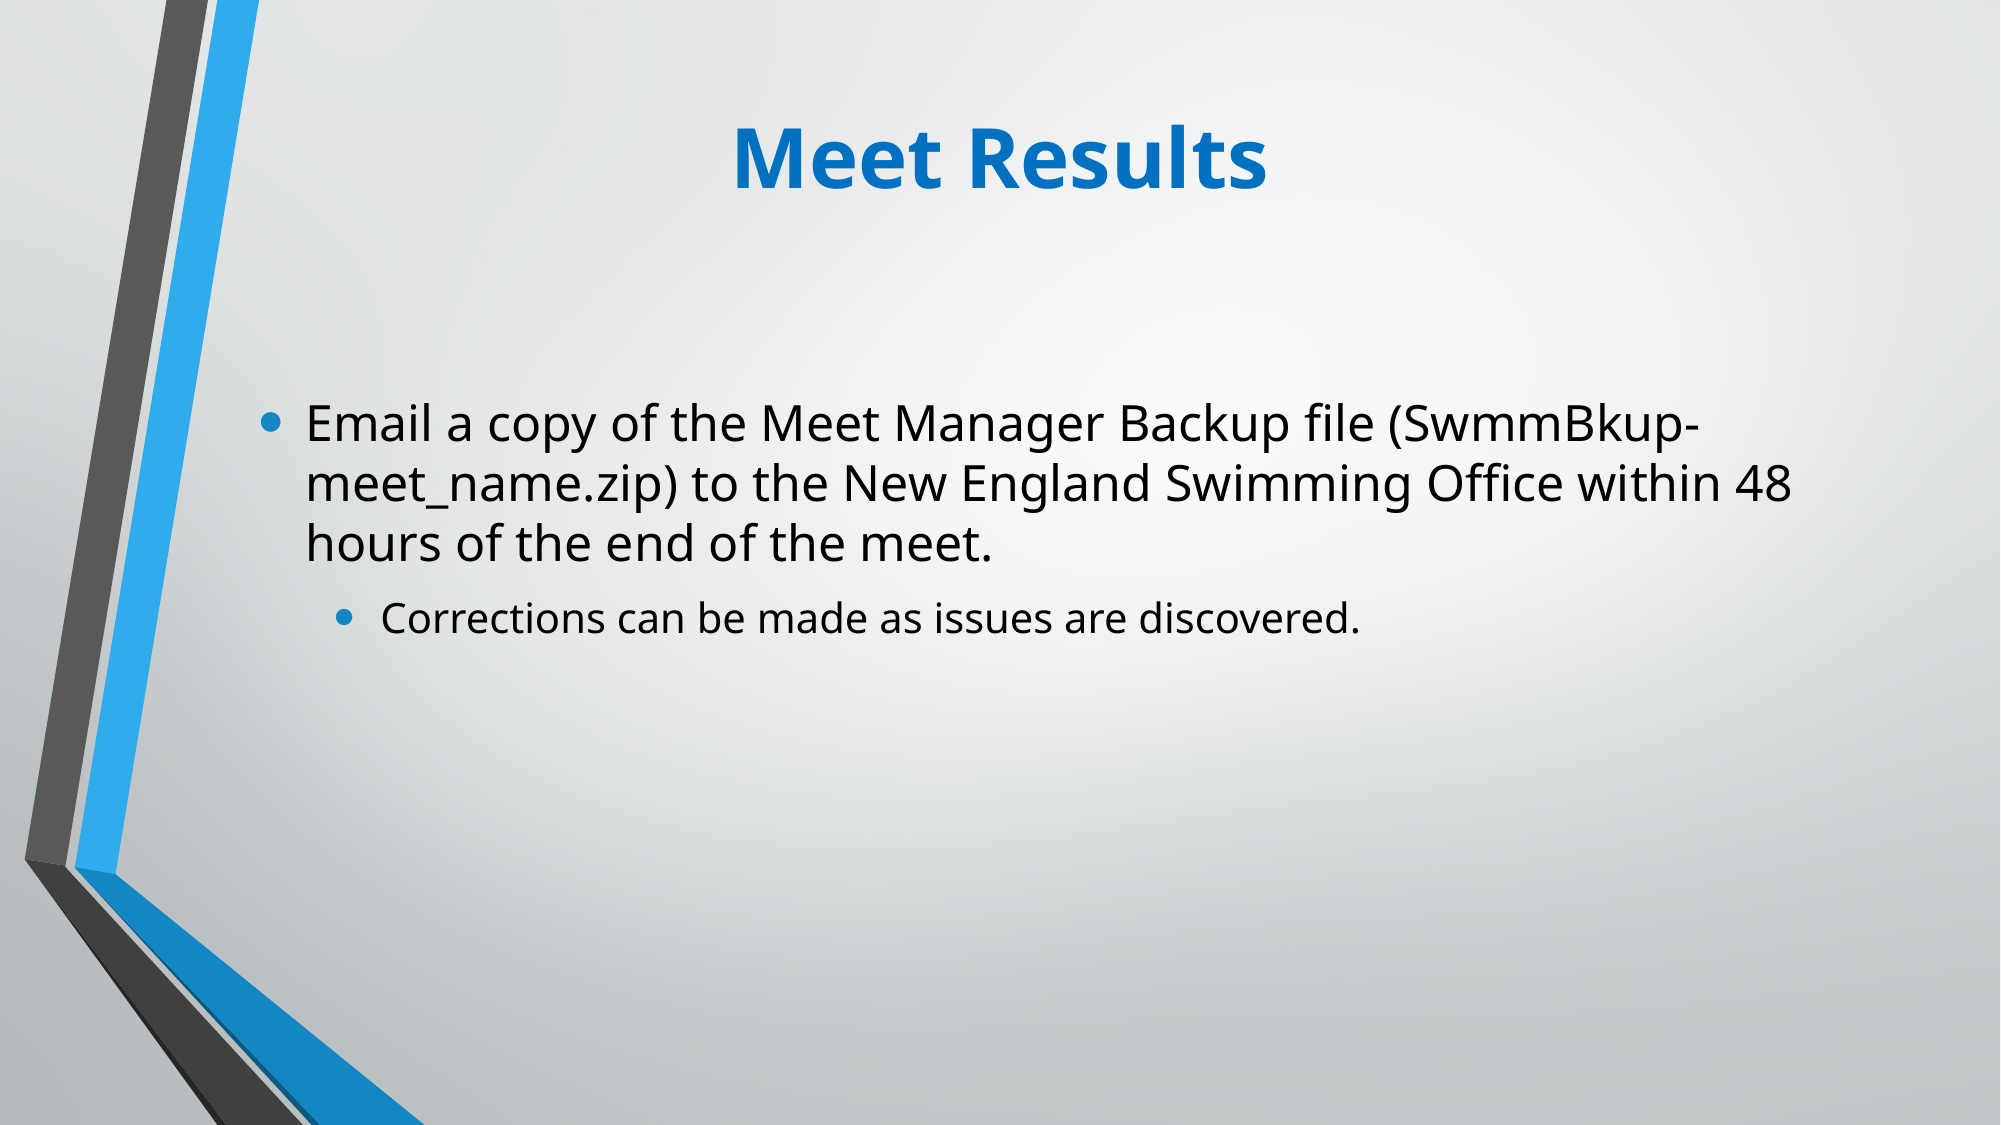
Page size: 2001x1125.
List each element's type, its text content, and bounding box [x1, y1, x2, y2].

title Meet Results [137, 46, 1863, 264]
list Email a copy of the Meet Manager Backup file (SwmmBkup-meet_name.zip) to the New England Swimming Office within 48 hours of the end of the meet. Corrections can be made as issues are discovered. [243, 242, 1887, 883]
